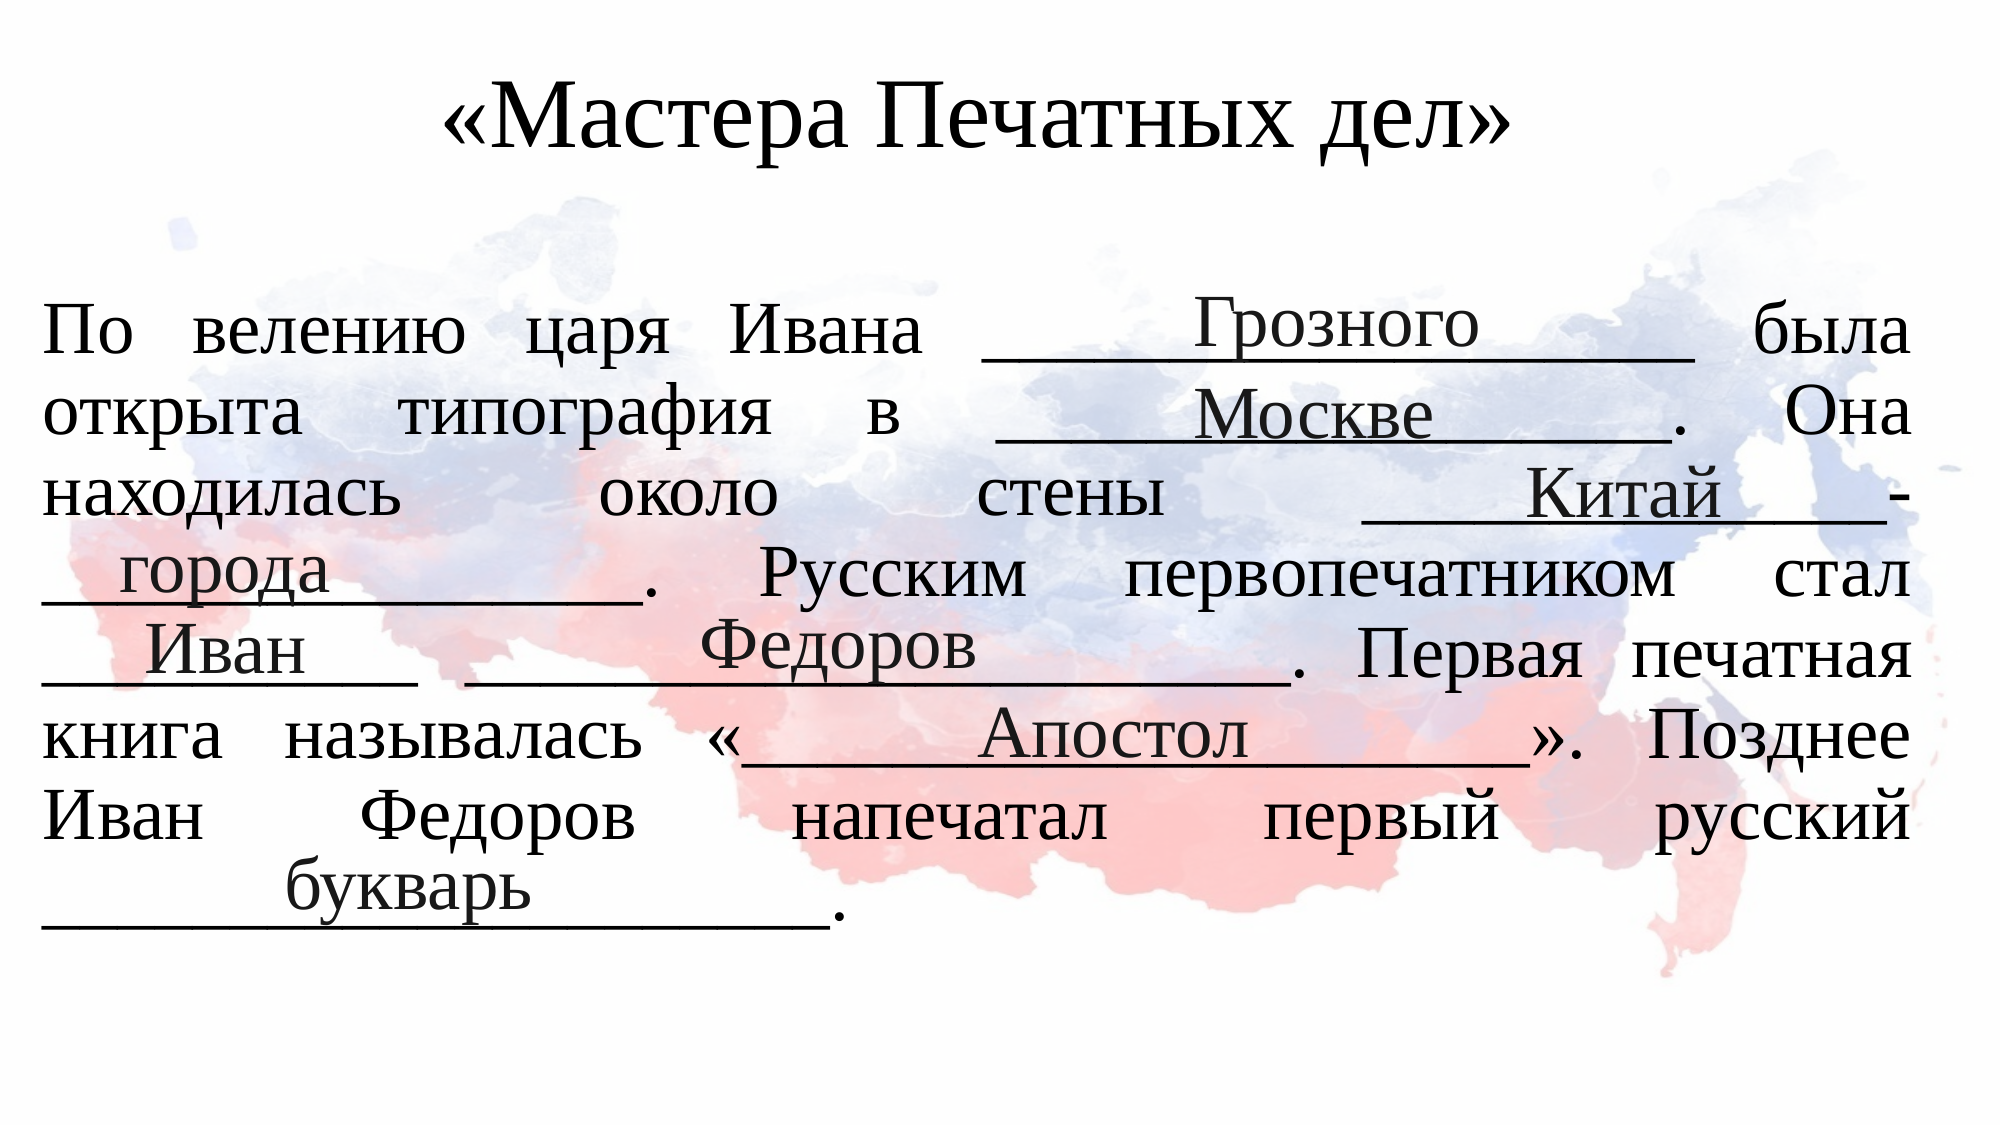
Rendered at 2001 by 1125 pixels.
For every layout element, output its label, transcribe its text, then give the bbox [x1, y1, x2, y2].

text_box города [105, 509, 346, 615]
text_box букварь [269, 827, 548, 933]
text_box Иван [129, 591, 322, 697]
list По велению царя Ивана ___________________ была открыта типография в __________________. Она находилась около стены ______________-________________. Русским первопечатником стал __________ ______________________. Первая печатная книга называлась «_____________________». Позднее Иван Федоров напечатал первый русский _____________________. [27, 281, 1929, 1095]
title «Мастера Печатных дел» [115, 24, 1841, 206]
text_box Москве [1178, 356, 1451, 462]
text_box Китай [1510, 434, 1738, 540]
text_box Федоров [685, 586, 993, 692]
text_box Грозного [1178, 264, 1496, 370]
text_box Апостол [962, 675, 1265, 781]
